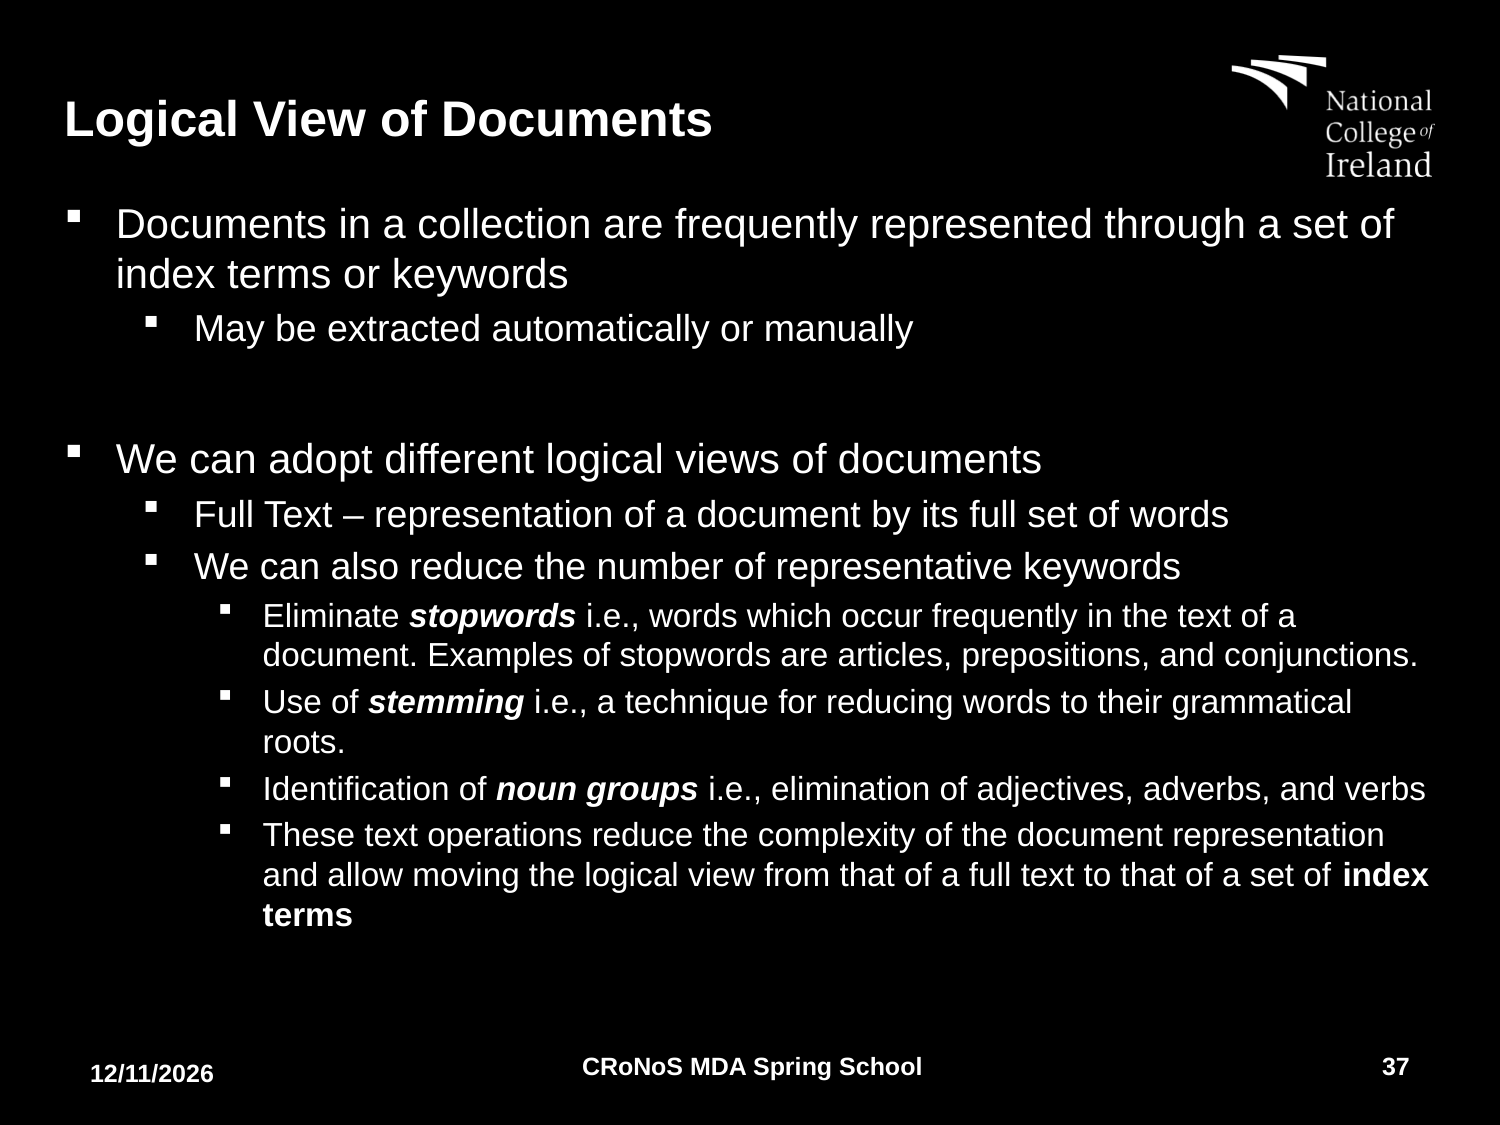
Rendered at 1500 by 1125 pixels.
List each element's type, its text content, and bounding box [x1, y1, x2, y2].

list Documents in a collection are frequently represented through a set of index terms or keywords May be extracted automatically or manually We can adopt different logical views of documents Full Text – representation of a document by its full set of words We can also reduce the number of representative keywords Eliminate stopwords i.e., words which occur frequently in the text of a document. Examples of stopwords are articles, prepositions, and conjunctions. Use of stemming i.e., a technique for reducing words to their grammatical roots. Identification of noun groups i.e., elimination of adjectives, adverbs, and verbs These text operations reduce the complexity of the document representation and allow moving the logical view from that of a full text to that of a set of index terms [64, 196, 1436, 1000]
picture [1231, 54, 1436, 178]
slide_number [75, 1042, 425, 1103]
title Logical View of Documents [63, 54, 1199, 148]
slide_number 37 [1074, 1042, 1425, 1103]
footer CRoNoS MDA Spring School [458, 1042, 1047, 1103]
